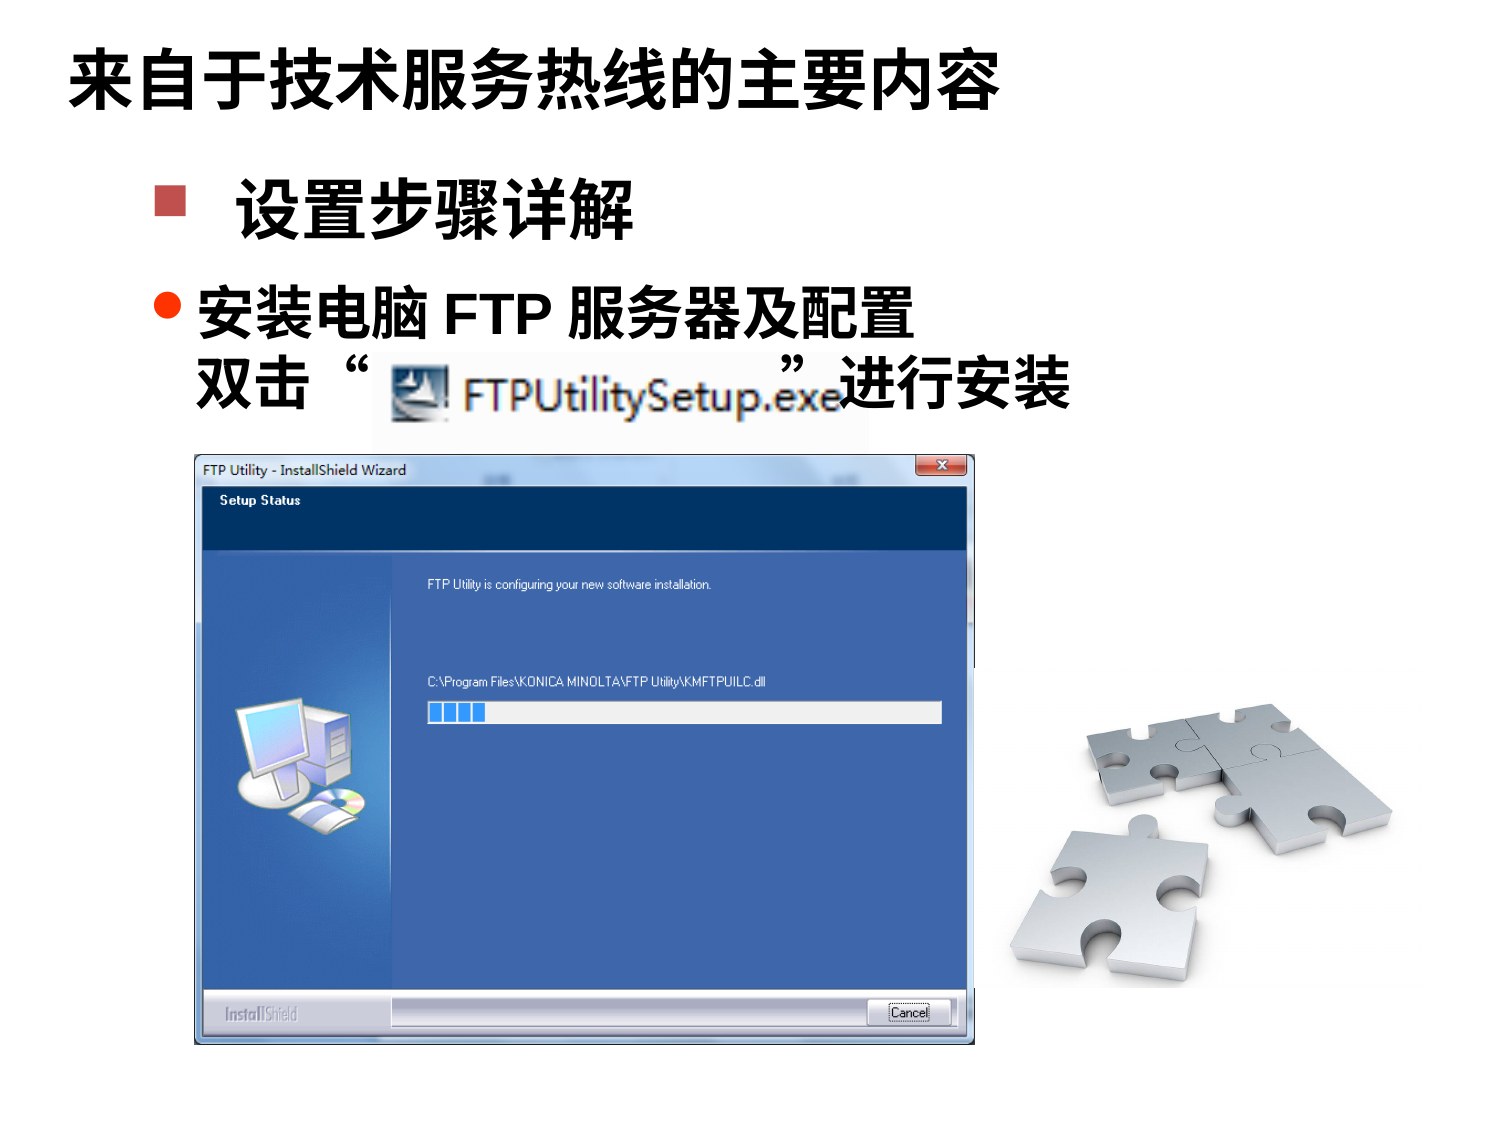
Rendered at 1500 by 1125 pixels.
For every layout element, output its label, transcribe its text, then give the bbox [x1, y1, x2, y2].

text_box 来自于技术服务热线的主要内容 [53, 30, 1152, 126]
picture [194, 351, 1423, 1045]
text_box 设置步骤详解 [135, 160, 1306, 256]
text_box 安装电脑FTP服务器及配置 双击“ ”进行安装 [135, 268, 1412, 506]
